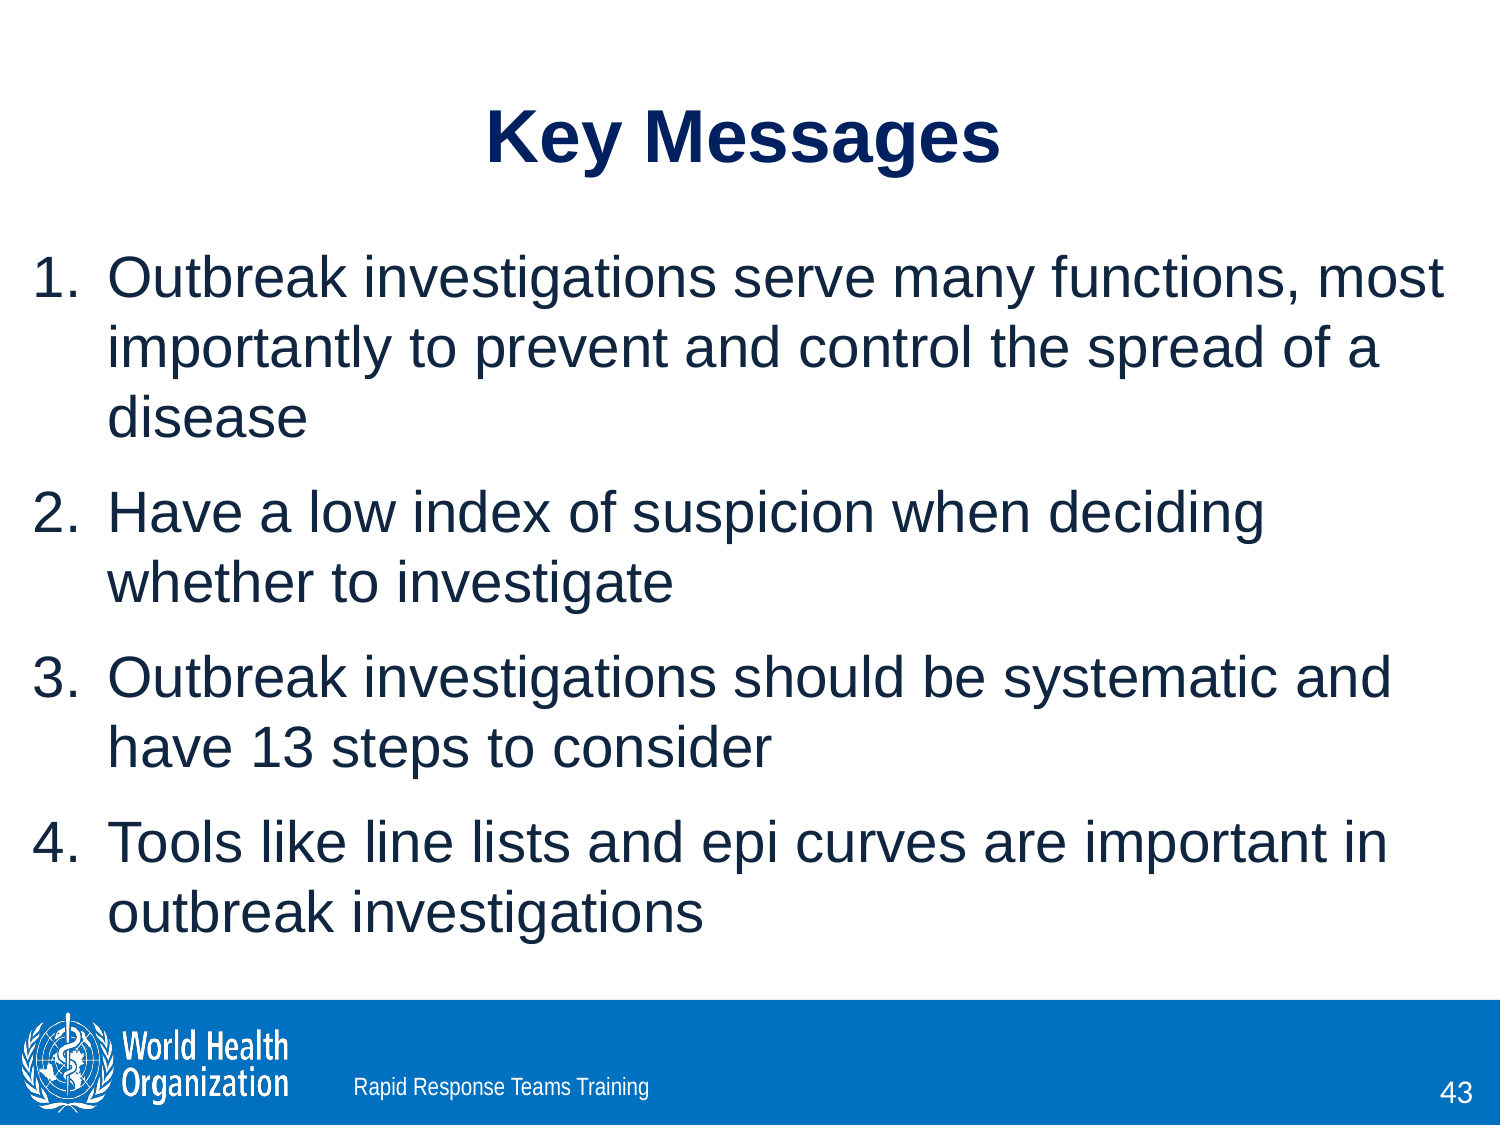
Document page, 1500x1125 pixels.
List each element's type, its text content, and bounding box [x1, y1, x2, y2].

list Outbreak investigations serve many functions, most importantly to prevent and control the spread of a disease Have a low index of suspicion when deciding whether to investigate Outbreak investigations should be systematic and have 13 steps to consider Tools like line lists and epi curves are important in outbreak investigations [17, 231, 1483, 953]
picture [21, 1012, 288, 1113]
title Key Messages [41, 56, 1447, 209]
